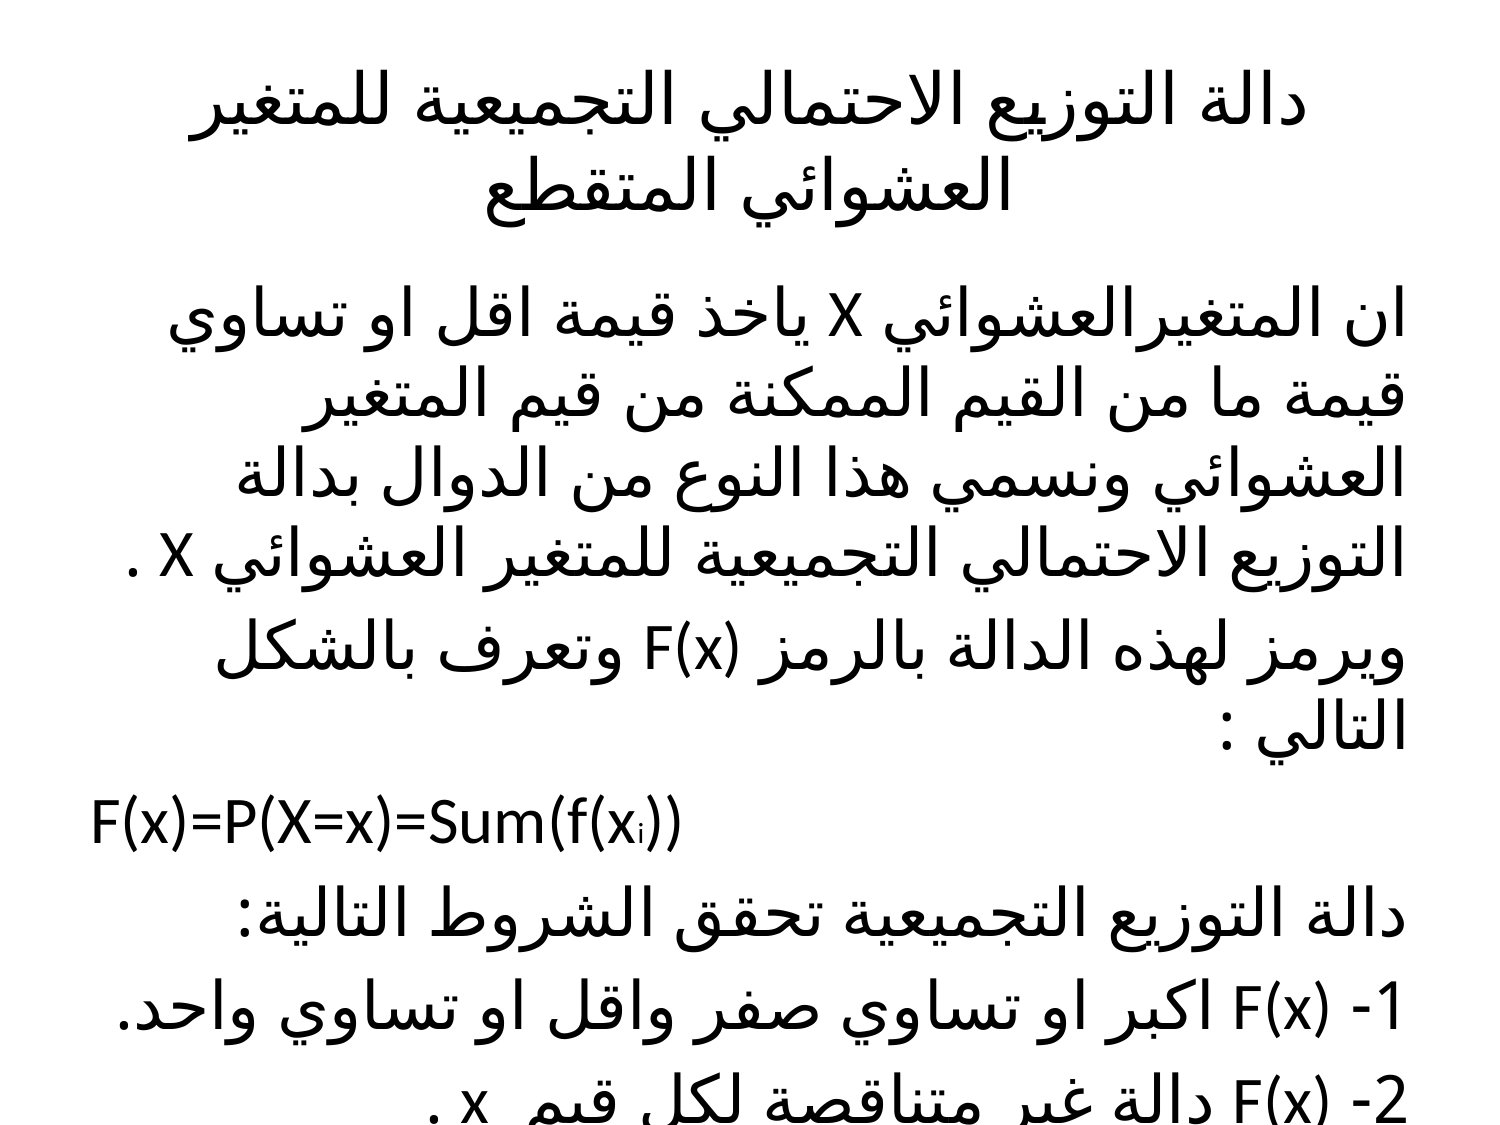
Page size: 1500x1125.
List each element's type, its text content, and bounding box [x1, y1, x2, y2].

list ان المتغيرالعشوائي X ياخذ قيمة اقل او تساوي قيمة ما من القيم الممكنة من قيم المتغير العشوائي ونسمي هذا النوع من الدوال بدالة التوزيع الاحتمالي التجميعية للمتغير العشوائي X . ويرمز لهذه الدالة بالرمز F(x) وتعرف بالشكل التالي : F(x)=P(X=x)=Sum(f(xi)) دالة التوزيع التجميعية تحقق الشروط التالية: 1- F(x) اكبر او تساوي صفر واقل او تساوي واحد. 2- F(x) دالة غير متناقصة لكل قيم x . [75, 262, 1425, 1005]
title دالة التوزيع الاحتمالي التجميعية للمتغير العشوائي المتقطع [75, 45, 1425, 233]
